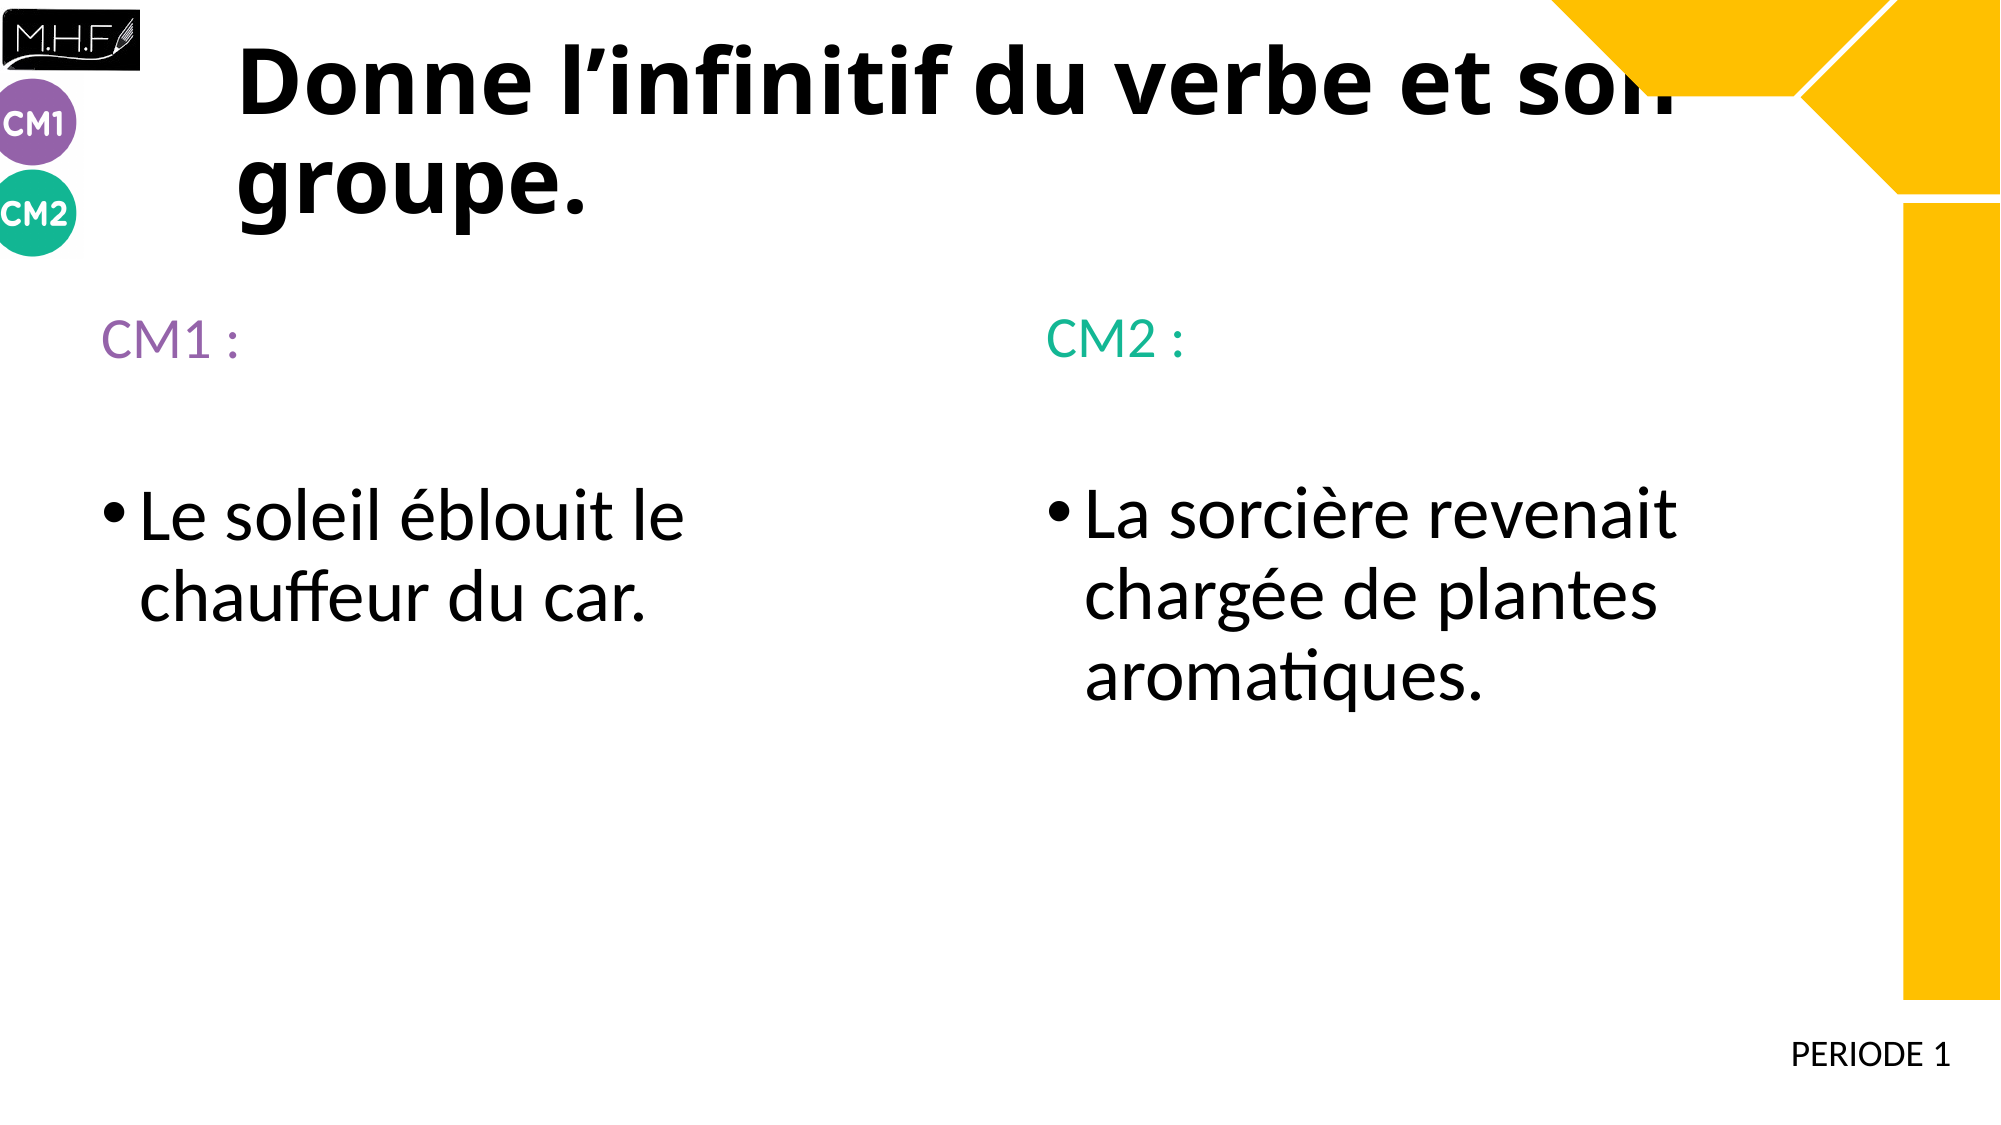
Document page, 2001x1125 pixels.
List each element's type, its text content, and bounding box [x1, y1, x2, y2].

text_box [1902, 202, 2000, 1001]
title Donne l’infinitif du verbe et son groupe. [220, 25, 1767, 244]
list CM1 : Le soleil éblouit le chauffeur du car. [86, 300, 897, 1015]
text_box [1549, 0, 1892, 98]
text_box CM2 : La sorcière revenait chargée de plantes aromatiques. [1031, 299, 1853, 1014]
text_box [1799, 0, 2000, 196]
picture [0, 7, 140, 259]
text_box PERIODE 1 [1362, 1021, 1967, 1125]
